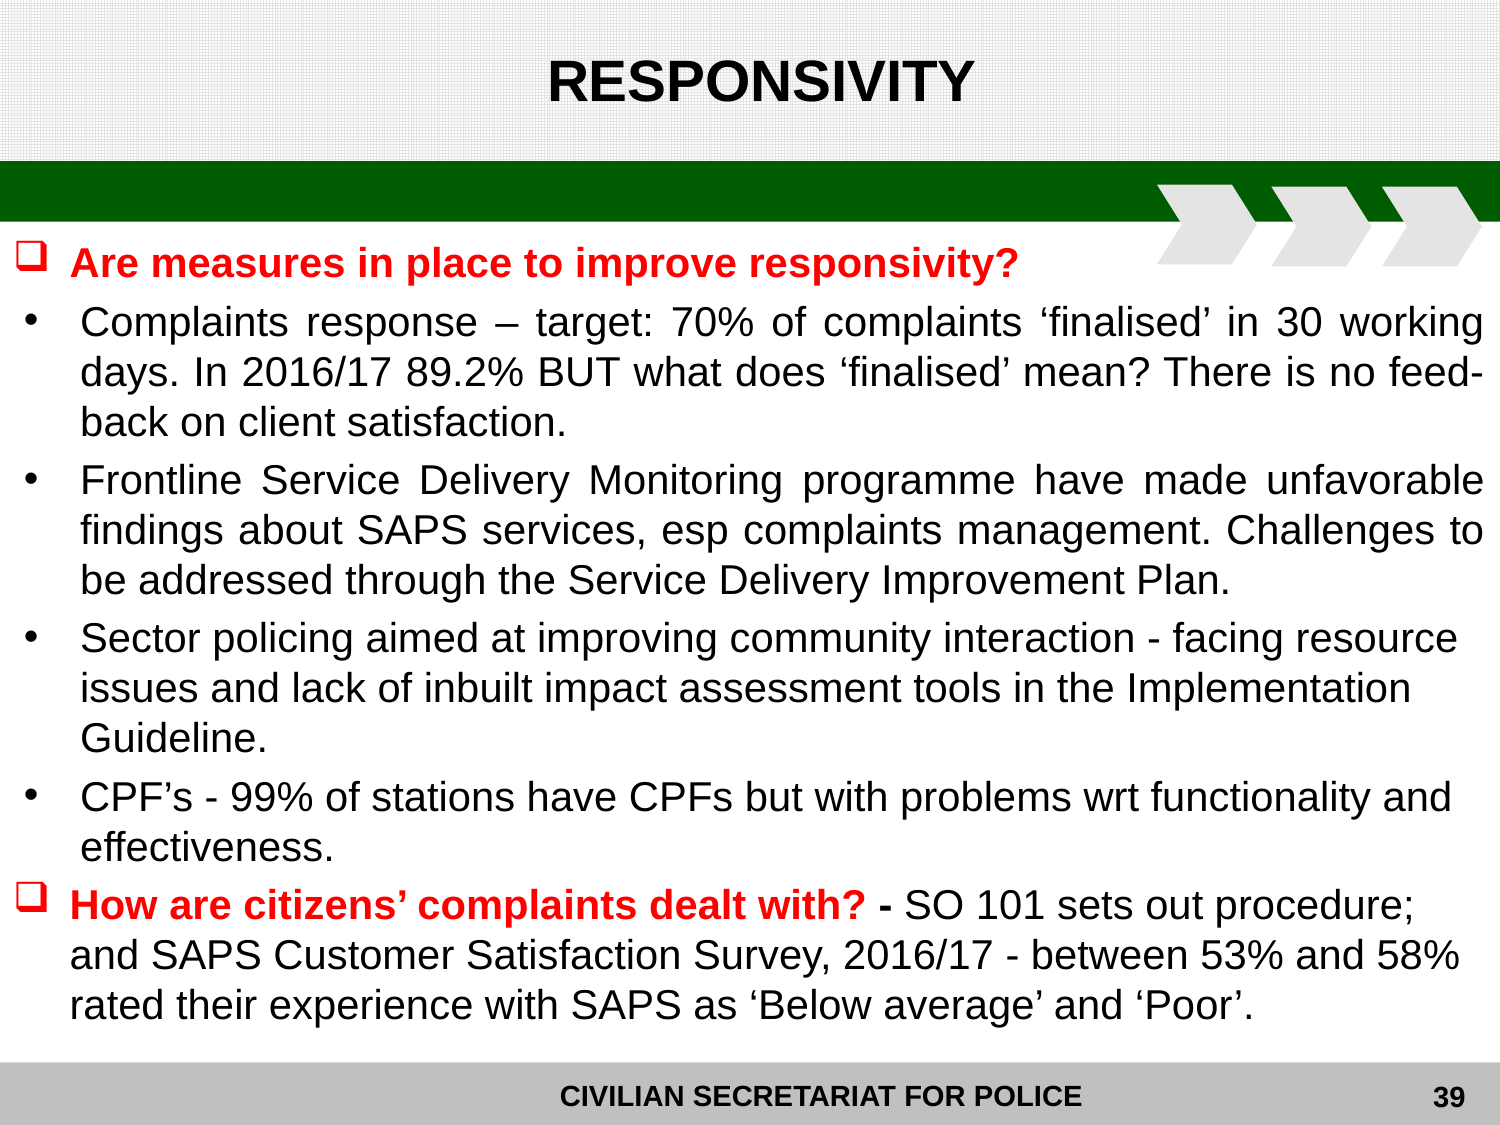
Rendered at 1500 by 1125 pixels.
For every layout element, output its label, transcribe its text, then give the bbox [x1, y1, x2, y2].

title RESPONSIVITY [87, 19, 1437, 138]
list Are measures in place to improve responsivity? Complaints response – target: 70% of complaints ‘finalised’ in 30 working days. In 2016/17 89.2% BUT what does ‘finalised’ mean? There is no feed-back on client satisfaction. Frontline Service Delivery Monitoring programme have made unfavorable findings about SAPS services, esp complaints management. Challenges to be addressed through the Service Delivery Improvement Plan. Sector policing aimed at improving community interaction - facing resource issues and lack of inbuilt impact assessment tools in the Implementation Guideline. CPF’s - 99% of stations have CPFs but with problems wrt functionality and effectiveness. How are citizens’ complaints dealt with? - SO 101 sets out procedure; and SAPS Customer Satisfaction Survey, 2016/17 - between 53% and 58% rated their experience with SAPS as ‘Below average’ and ‘Poor’. [0, 228, 1500, 971]
slide_number 39 [1130, 1070, 1481, 1125]
